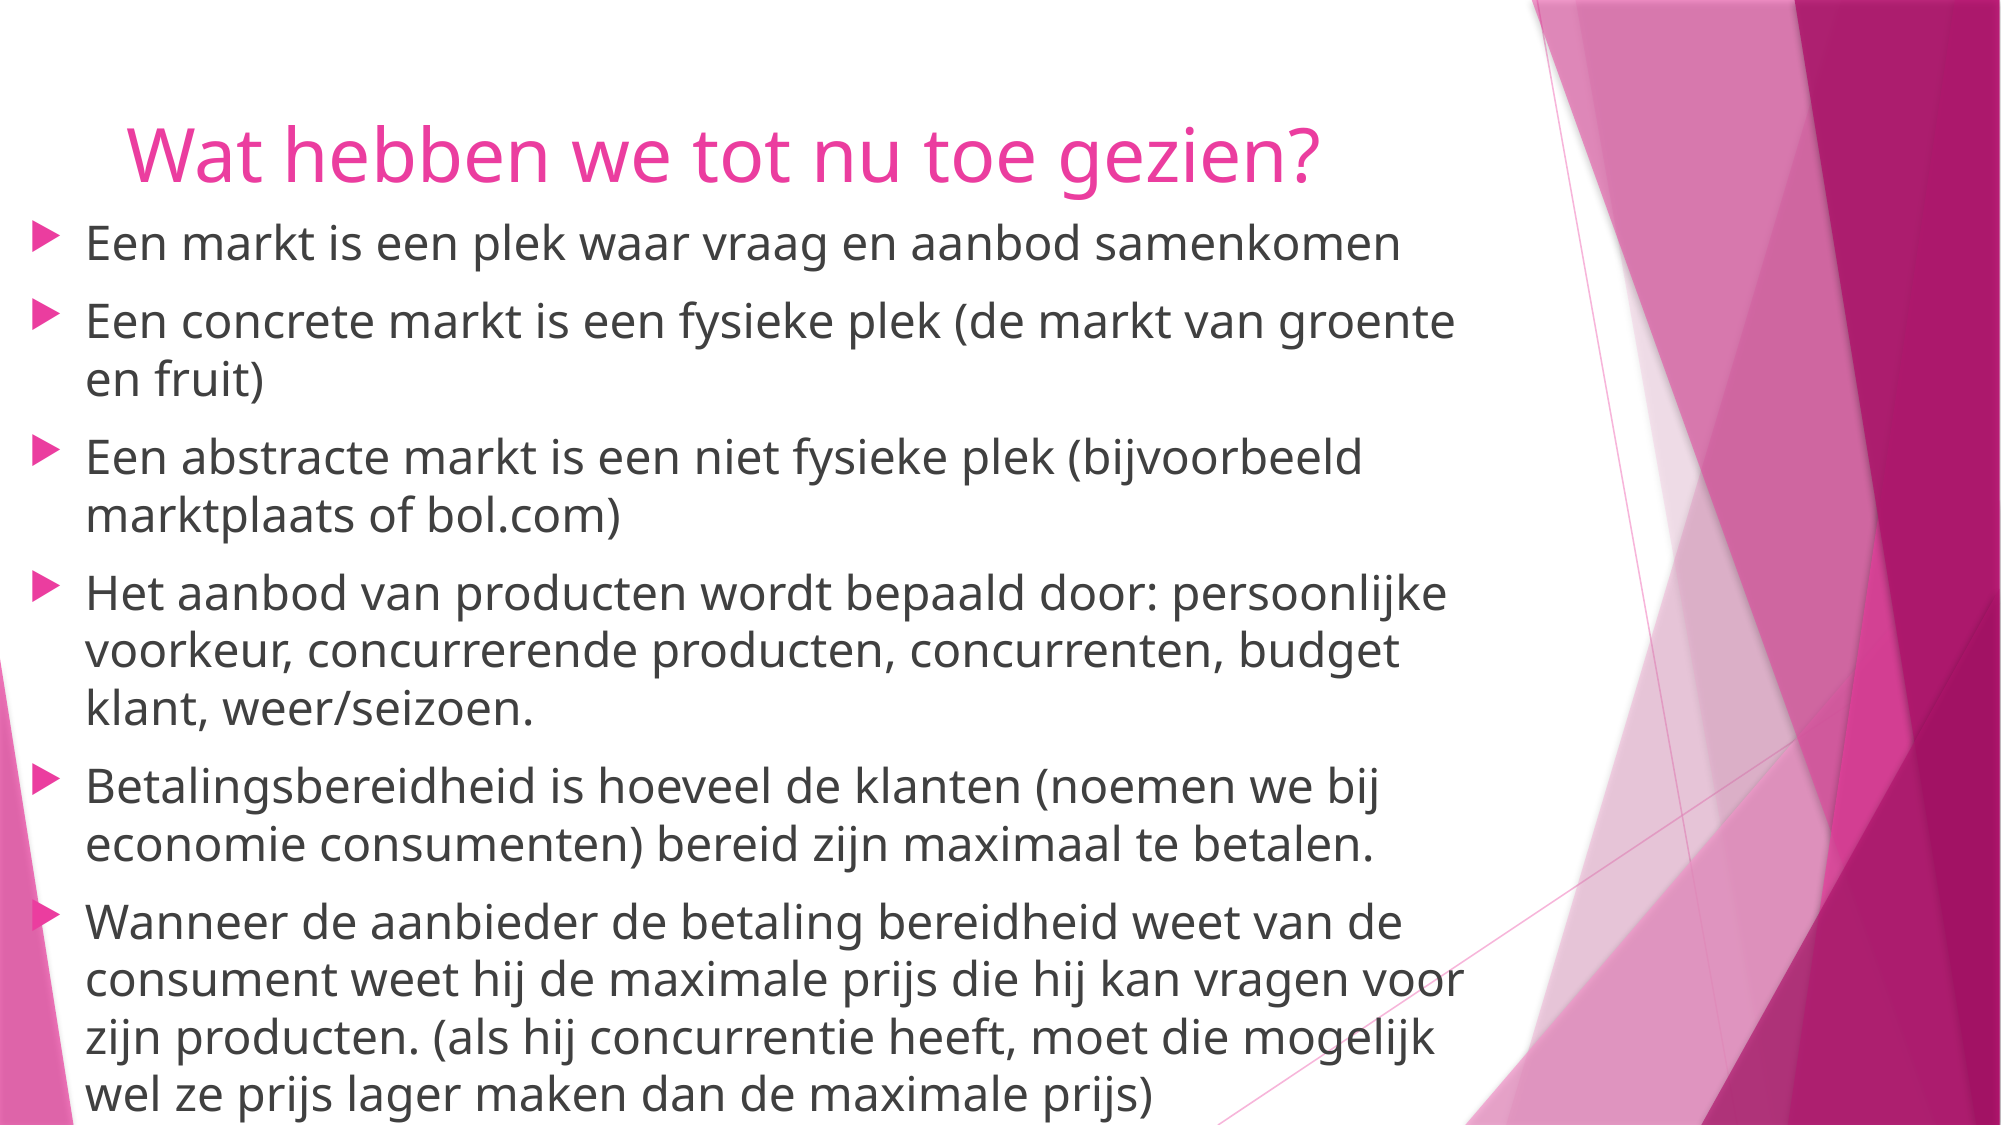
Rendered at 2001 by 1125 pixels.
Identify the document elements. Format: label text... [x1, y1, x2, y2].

list Een markt is een plek waar vraag en aanbod samenkomen Een concrete markt is een fysieke plek (de markt van groente en fruit) Een abstracte markt is een niet fysieke plek (bijvoorbeeld marktplaats of bol.com) Het aanbod van producten wordt bepaald door: persoonlijke voorkeur, concurrerende producten, concurrenten, budget klant, weer/seizoen. Betalingsbereidheid is hoeveel de klanten (noemen we bij economie consumenten) bereid zijn maximaal te betalen. Wanneer de aanbieder de betaling bereidheid weet van de consument weet hij de maximale prijs die hij kan vragen voor zijn producten. (als hij concurrentie heeft, moet die mogelijk wel ze prijs lager maken dan de maximale prijs) [13, 205, 1522, 992]
title Wat hebben we tot nu toe gezien? [111, 99, 1522, 205]
